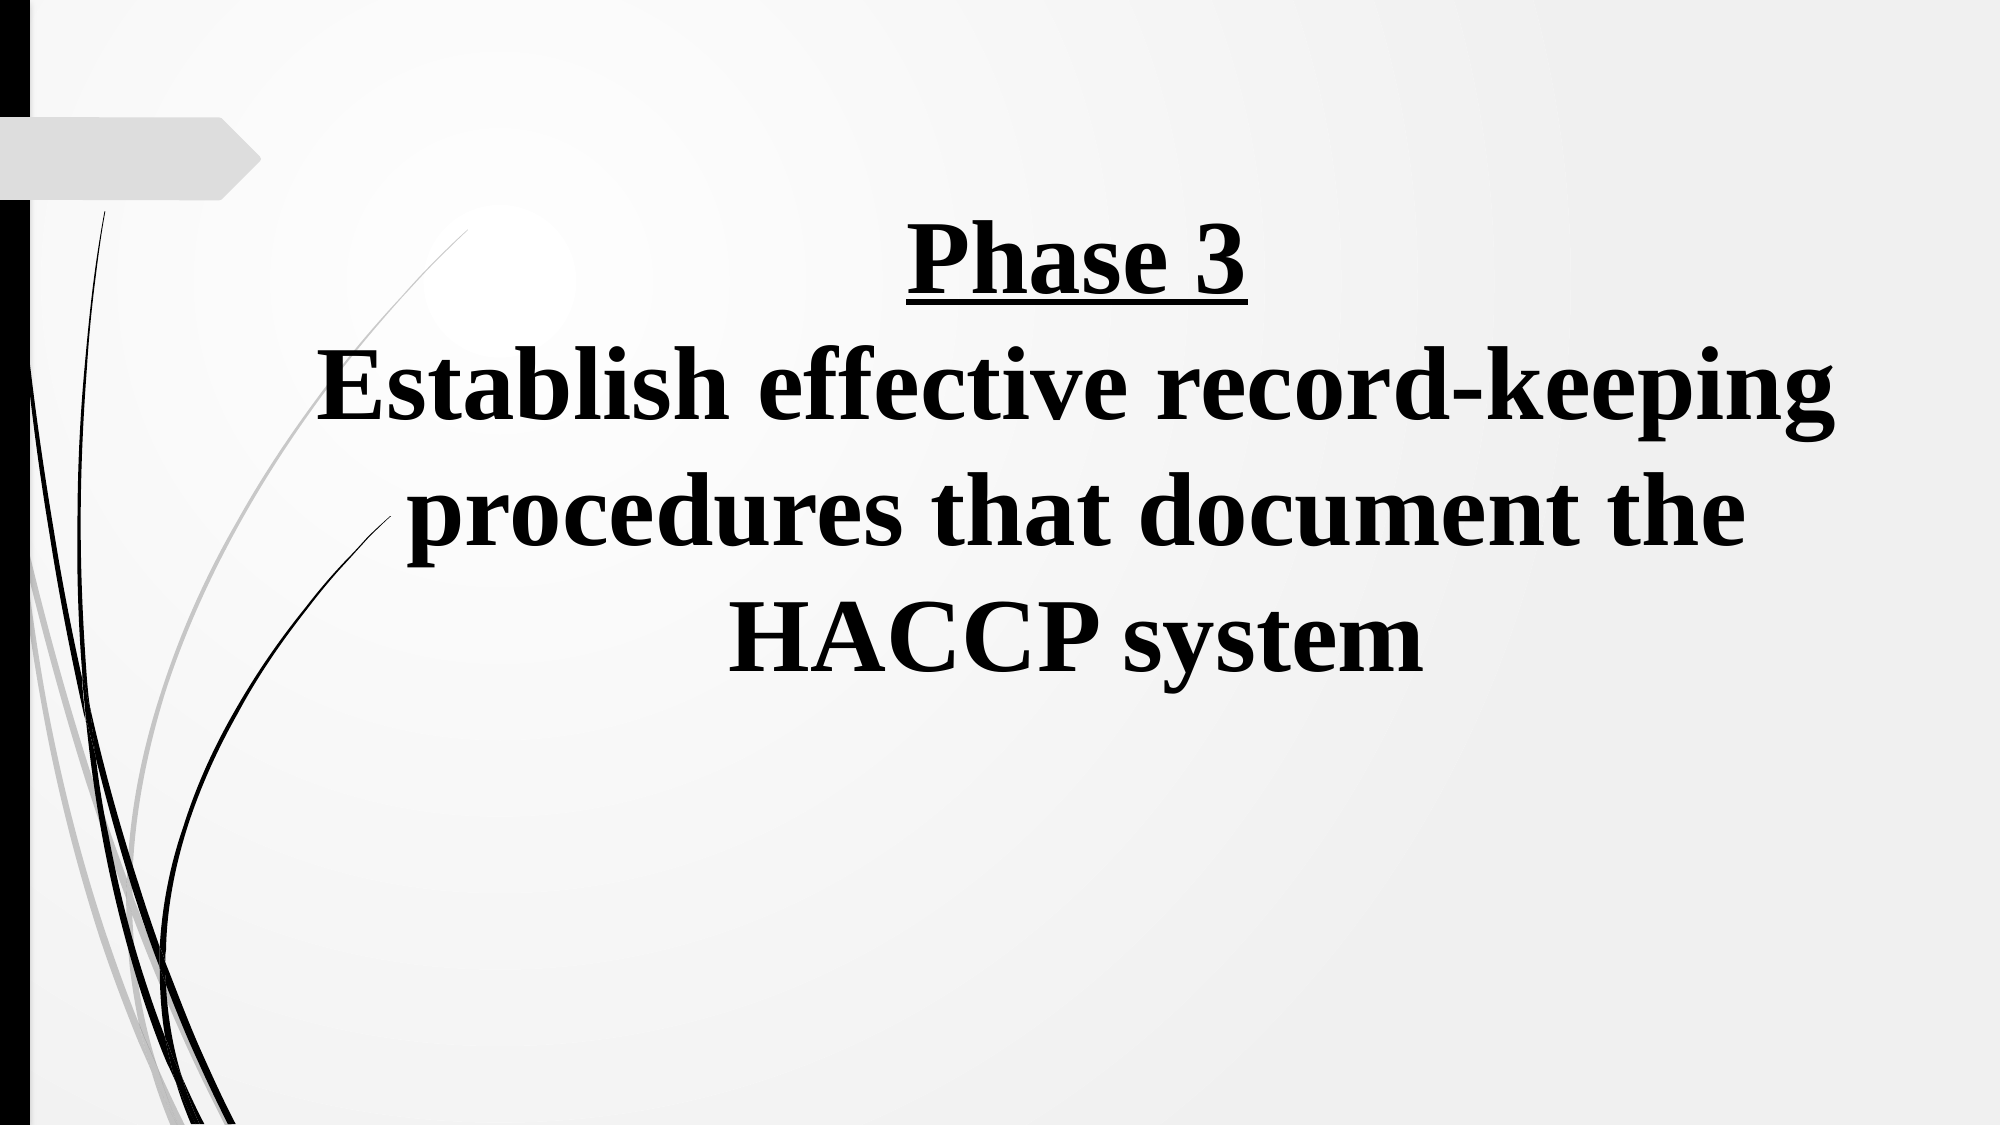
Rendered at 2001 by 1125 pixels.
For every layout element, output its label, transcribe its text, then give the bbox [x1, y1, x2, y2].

title Phase 3 Establish effective record-keeping procedures that document the HACCP system [279, 181, 1875, 787]
